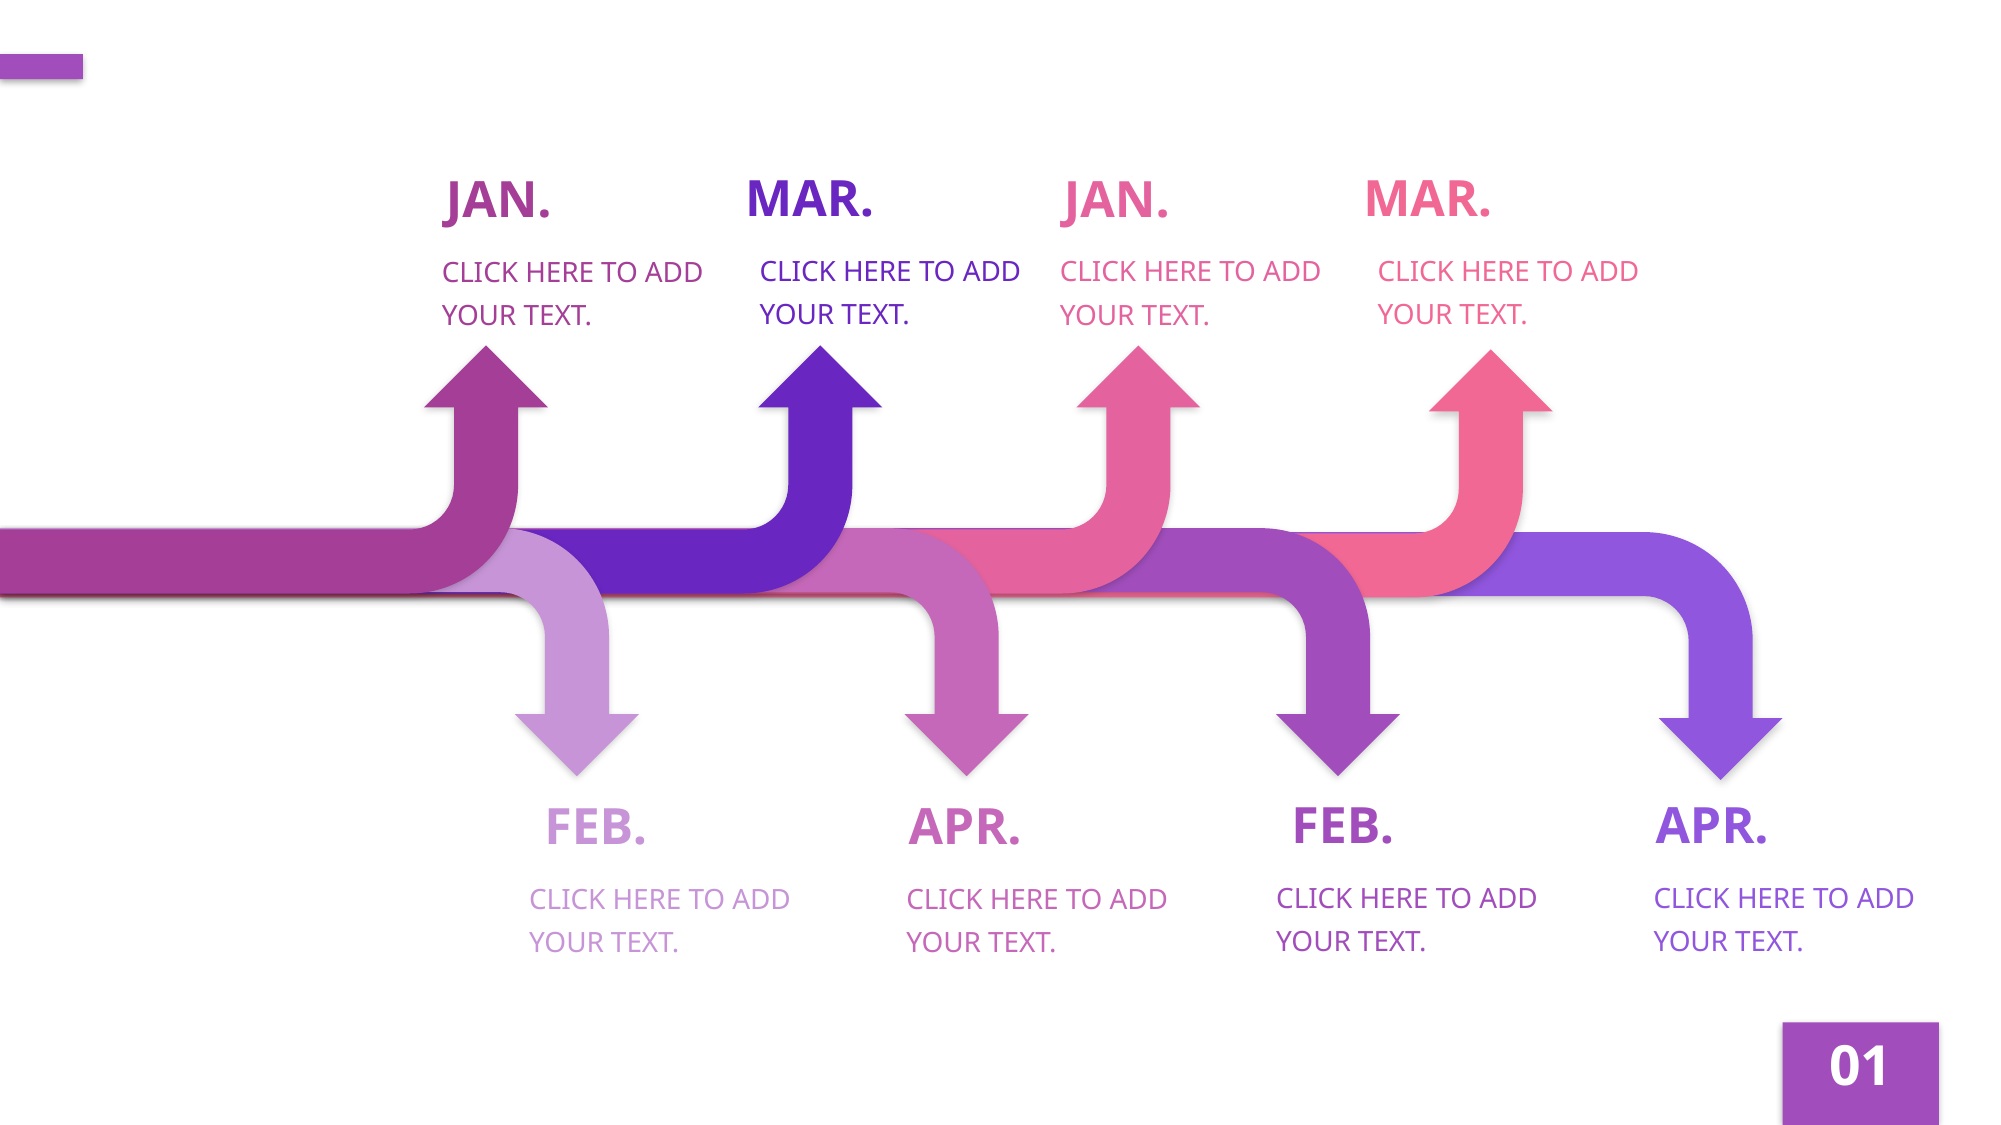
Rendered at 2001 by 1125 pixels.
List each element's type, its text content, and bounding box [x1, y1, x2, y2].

text_box [0, 348, 549, 595]
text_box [891, 786, 1197, 967]
text_box [519, 347, 883, 595]
text_box [452, 528, 640, 777]
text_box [731, 158, 1044, 339]
list 01 [1782, 1022, 1940, 1104]
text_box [1261, 785, 1567, 966]
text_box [1045, 159, 1346, 339]
text_box [786, 527, 1030, 777]
text_box [1464, 531, 1784, 781]
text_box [514, 786, 819, 967]
text_box [1104, 527, 1401, 777]
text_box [1638, 785, 1944, 966]
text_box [426, 159, 729, 340]
text_box [909, 347, 1202, 595]
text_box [1349, 158, 1668, 339]
text_box [1296, 348, 1554, 599]
